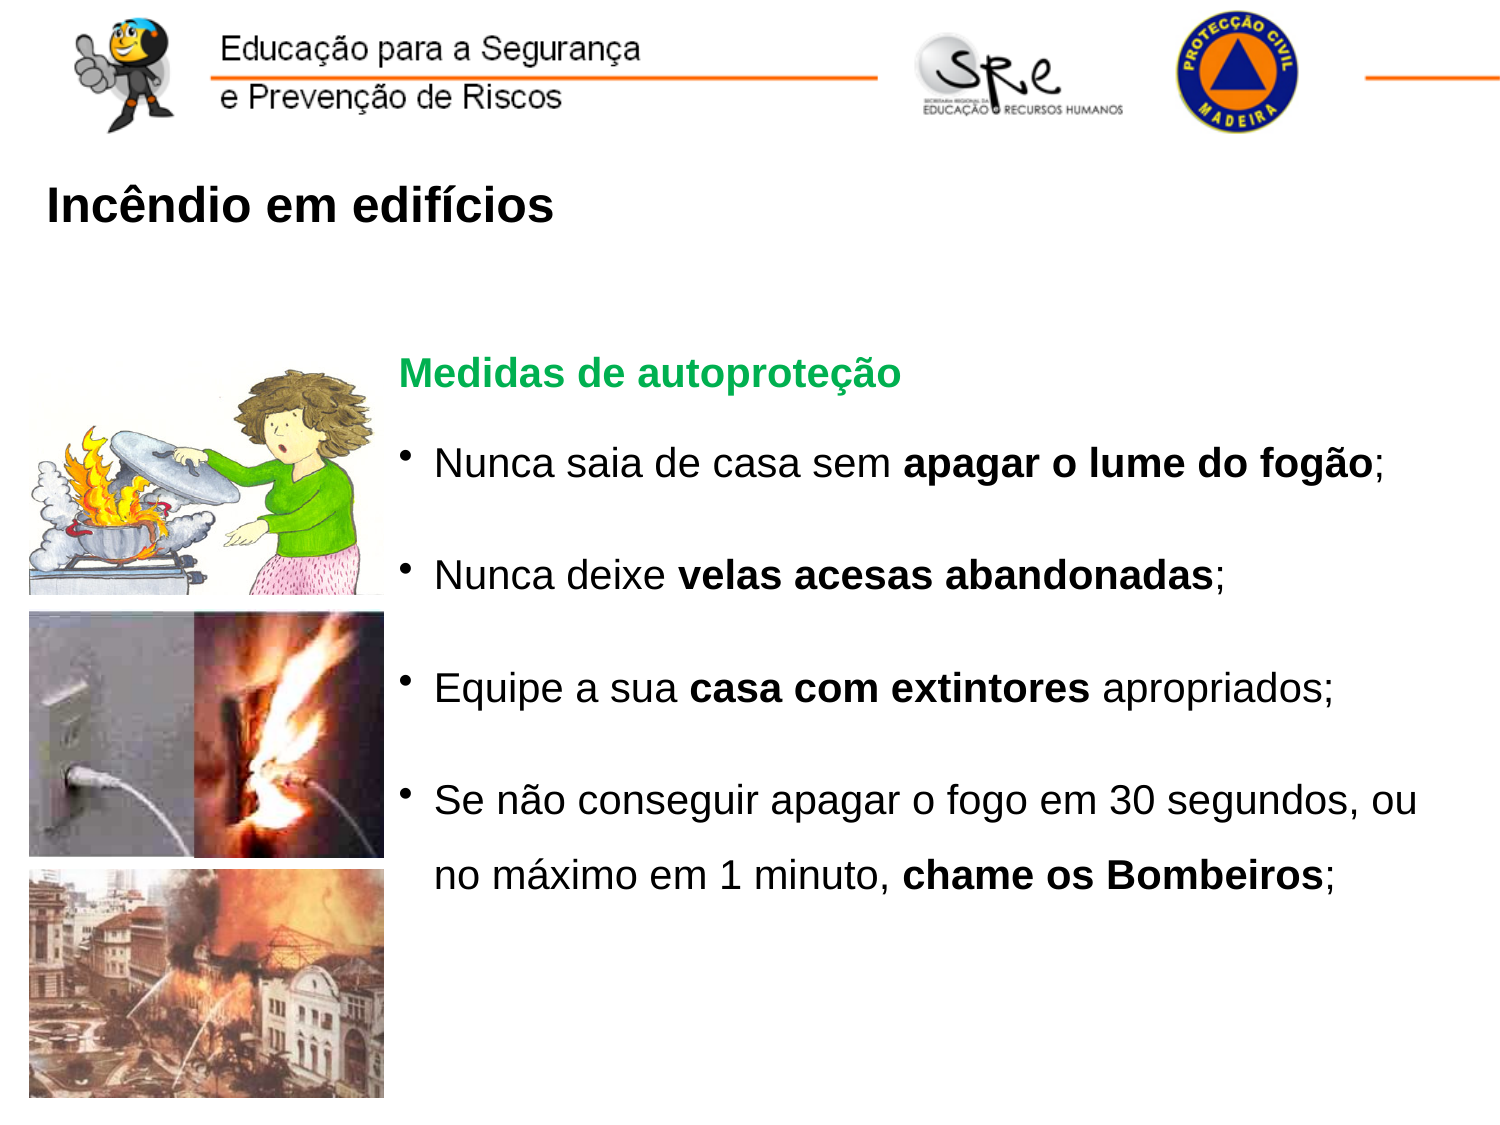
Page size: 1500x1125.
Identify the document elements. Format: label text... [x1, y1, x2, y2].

text_box Incêndio em edifícios [31, 165, 571, 240]
text_box Medidas de autoproteção Nunca saia de casa sem apagar o lume do fogão; Nunca deixe velas acesas abandonadas; Equipe a sua casa com extintores apropriados; Se não conseguir apagar o fogo em 30 segundos, ou no máximo em 1 minuto, chame os Bombeiros; [383, 313, 1469, 906]
picture [0, 0, 1500, 1125]
